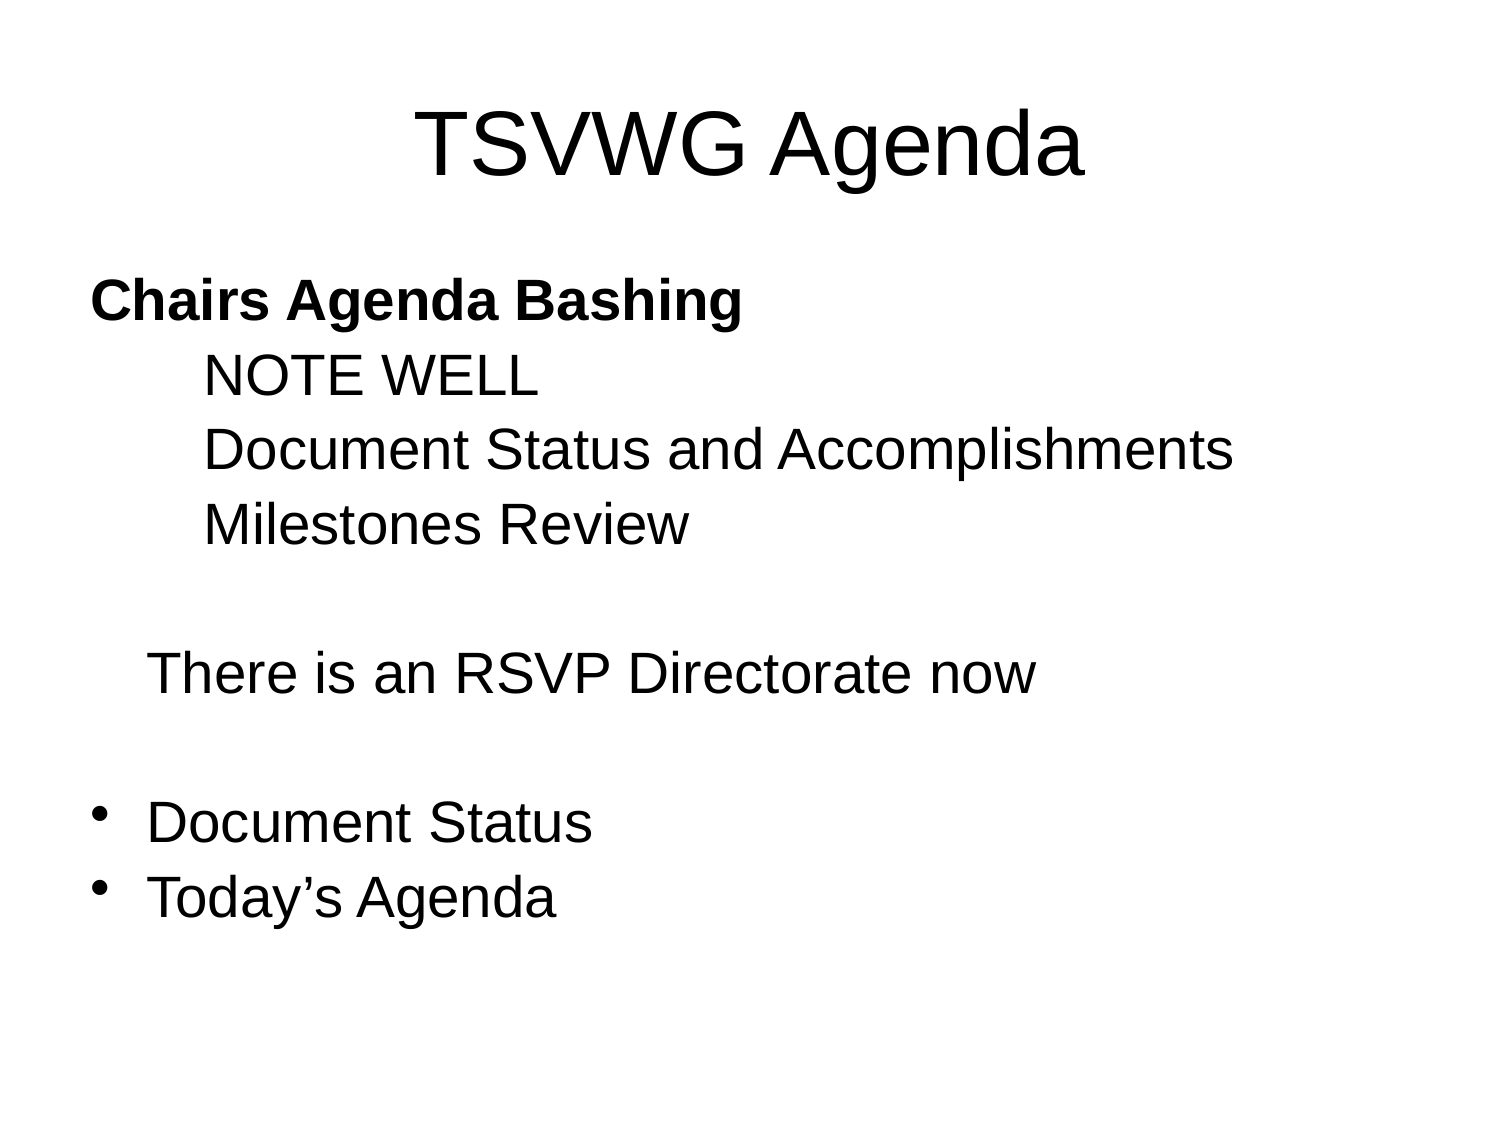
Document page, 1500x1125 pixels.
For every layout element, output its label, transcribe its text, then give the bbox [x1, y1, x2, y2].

title TSVWG Agenda [74, 44, 1426, 233]
list Chairs Agenda Bashing NOTE WELL Document Status and Accomplishments Milestones Review There is an RSVP Directorate now Document Status Today’s Agenda [74, 262, 1426, 1006]
